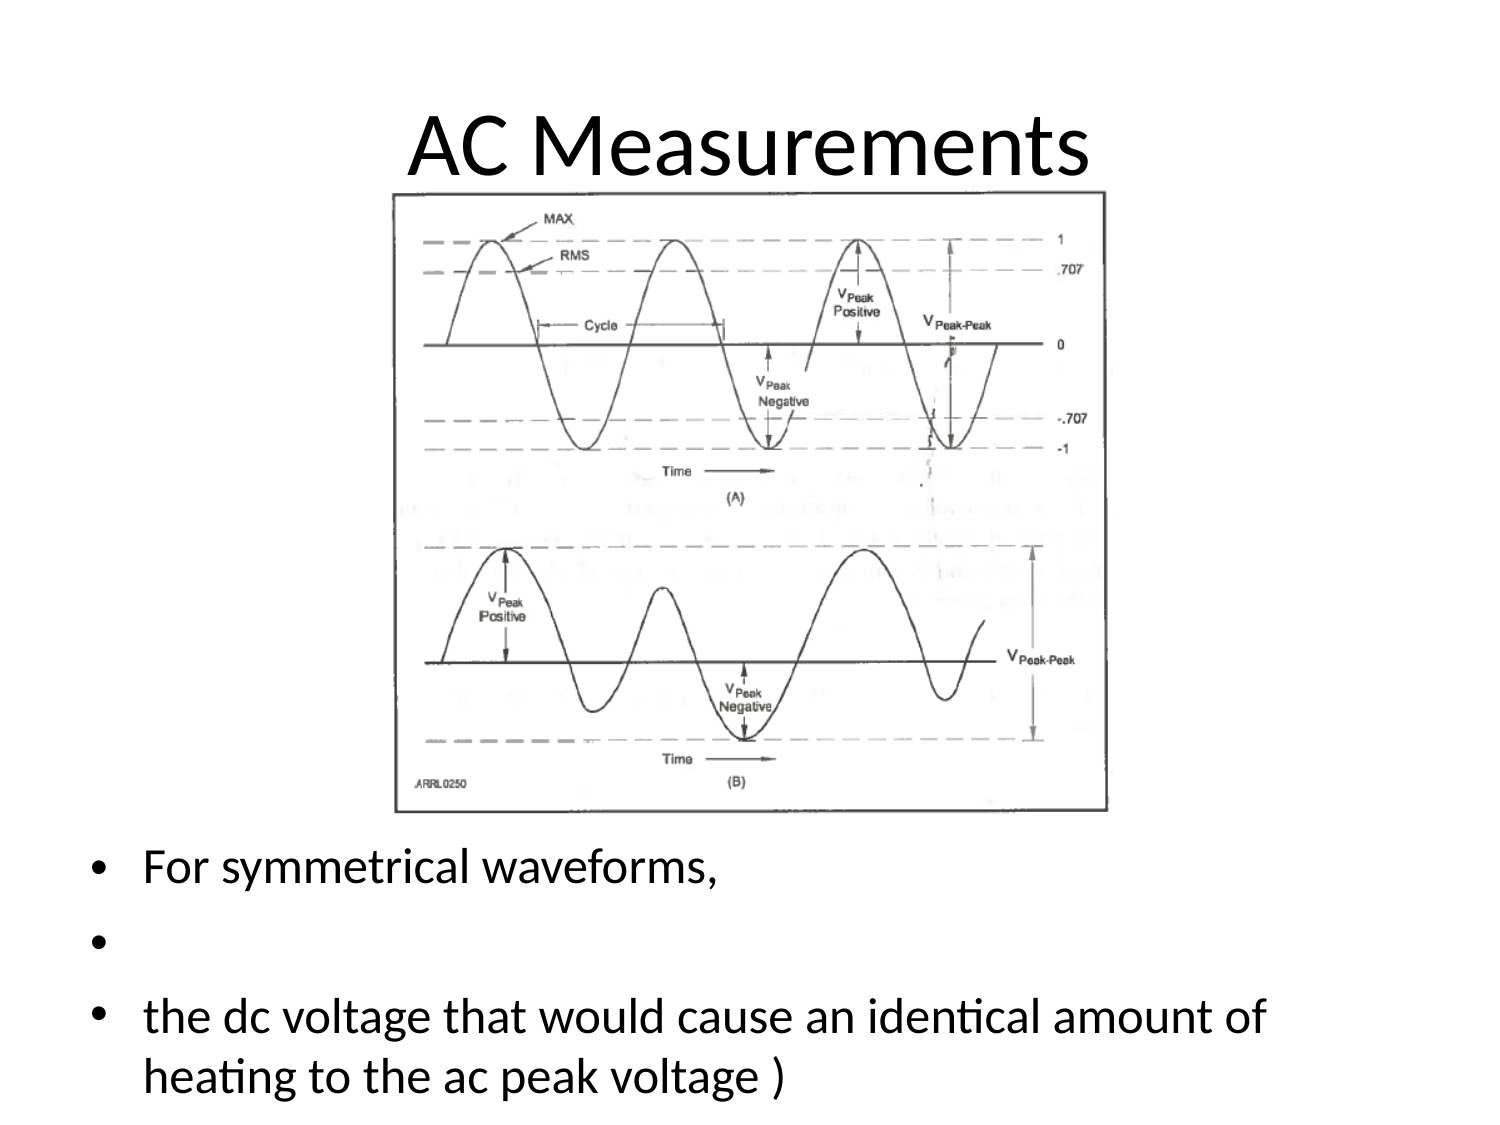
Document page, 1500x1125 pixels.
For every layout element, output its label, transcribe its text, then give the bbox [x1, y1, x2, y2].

title AC Measurements [75, 45, 1425, 233]
picture [387, 187, 1113, 817]
